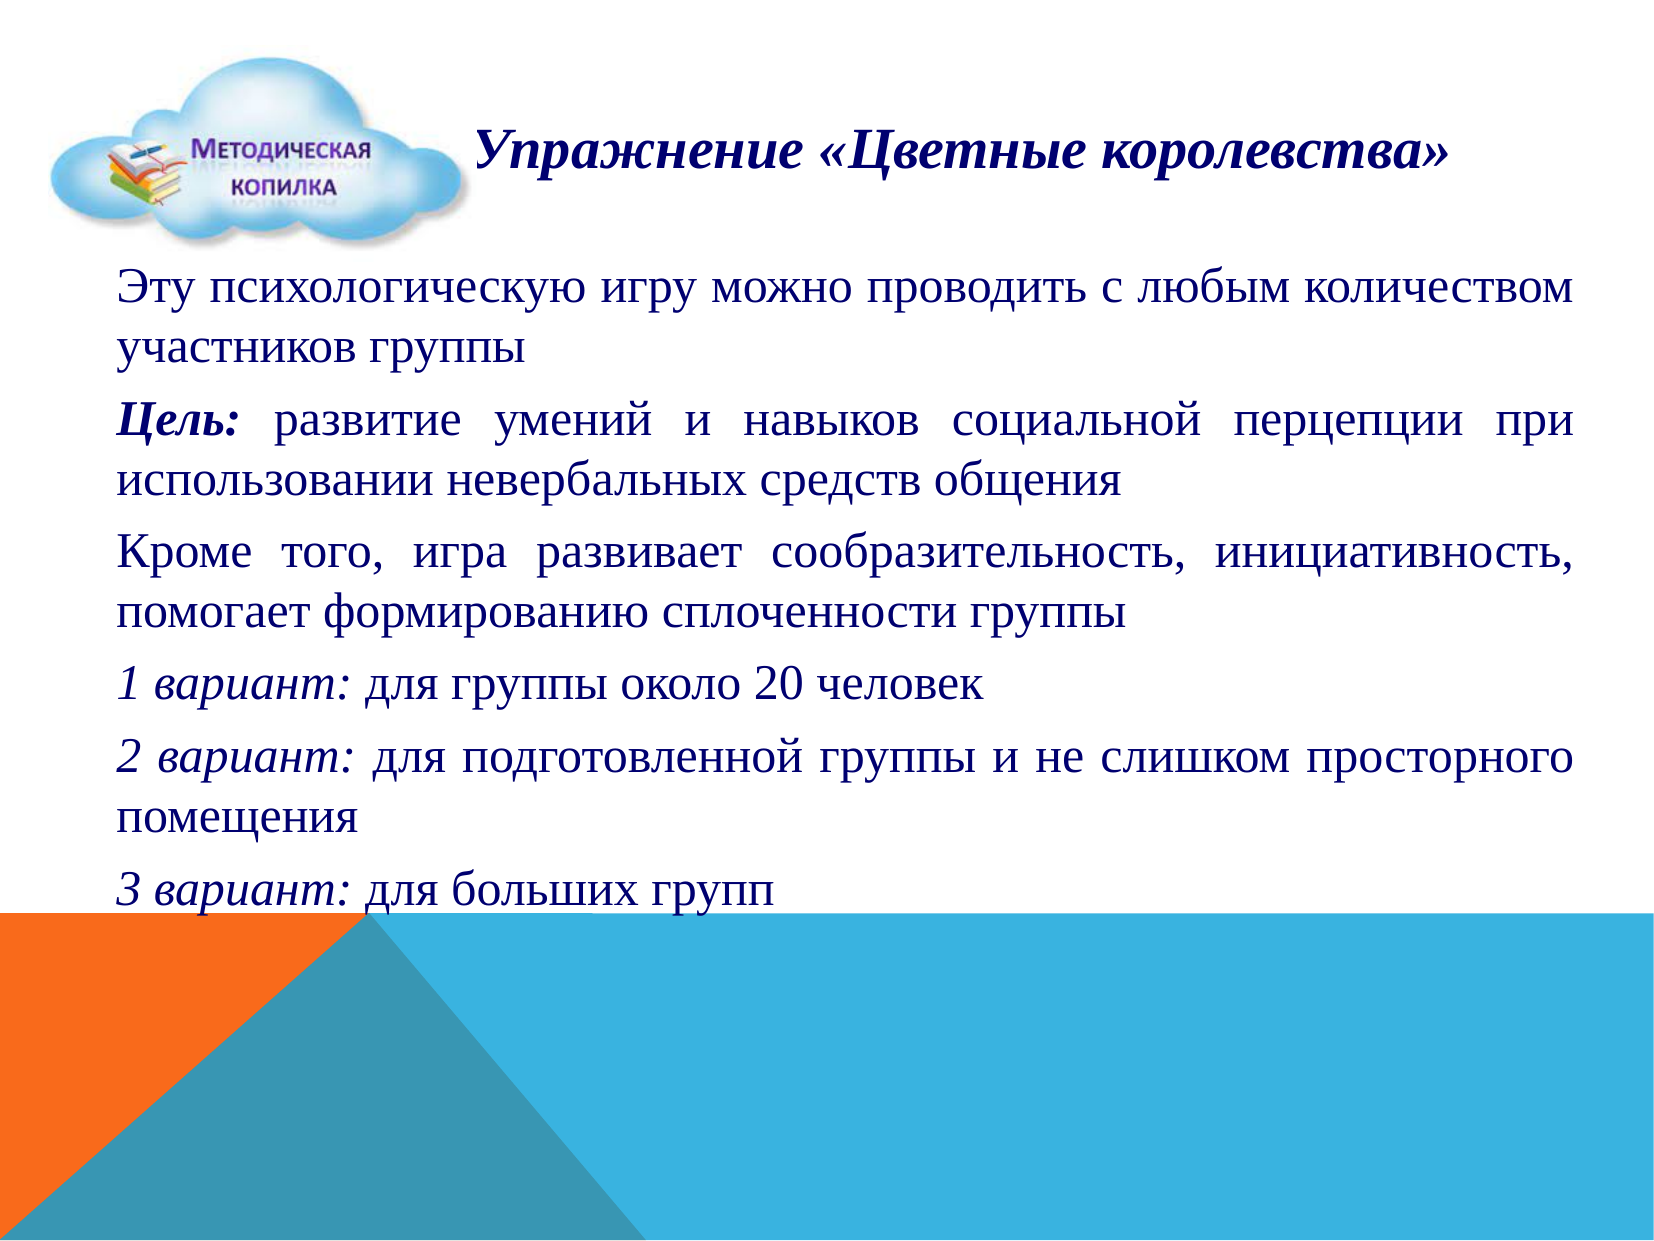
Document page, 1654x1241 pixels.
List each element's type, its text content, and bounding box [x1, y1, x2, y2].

text_box Упражнение «Цветные королевства» [481, 94, 1590, 195]
picture [48, 44, 478, 263]
text_box Эту психологическую игру можно проводить с любым количеством участников группы Цель: развитие умений и навыков социальной перцепции при использовании невербальных средств общения Кроме того, игра развивает сообразительность, инициативность, помогает формированию сплоченности группы 1 вариант: для группы около 20 человек 2 вариант: для подготовленной группы и не слишком просторного помещения 3 вариант: для больших групп [101, 245, 1590, 923]
